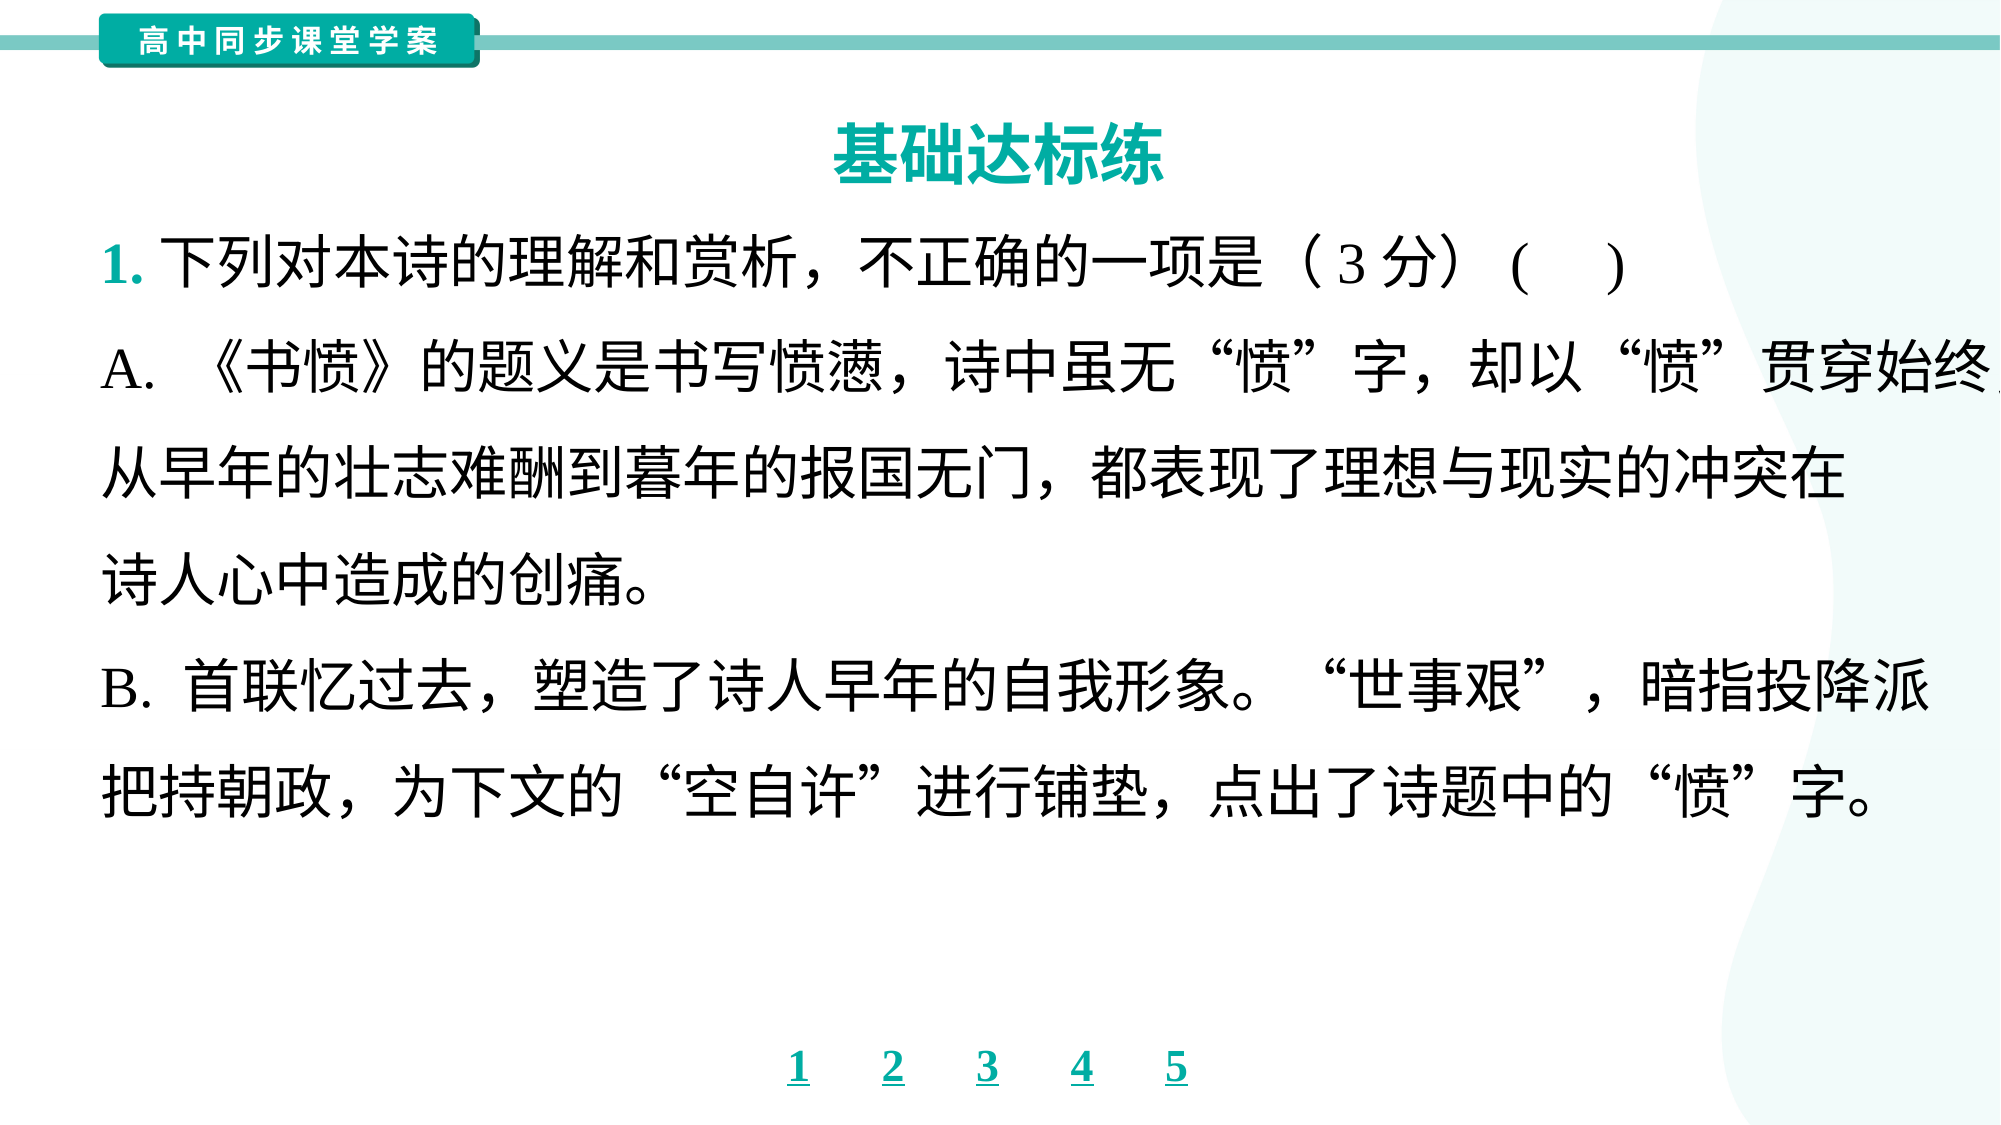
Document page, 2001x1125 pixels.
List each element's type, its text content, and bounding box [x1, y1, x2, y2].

text_box 基础达标练 [100, 76, 1899, 192]
text_box A. 《书愤》的题义是书写愤懑，诗中虽无“愤”字，却以“愤”贯穿始终， 从早年的壮志难酬到暮年的报国无门，都表现了理想与现实的冲突在 诗人心中造成的创痛。 B. 首联忆过去，塑造了诗人早年的自我形象。“世事艰”，暗指投降派 把持朝政，为下文的“空自许”进行铺垫，点出了诗题中的“愤”字。 [100, 293, 1899, 826]
text_box 1.下列对本诗的理解和赏析，不正确的一项是（3分）( ) [100, 192, 1899, 293]
picture [0, 0, 2000, 1125]
